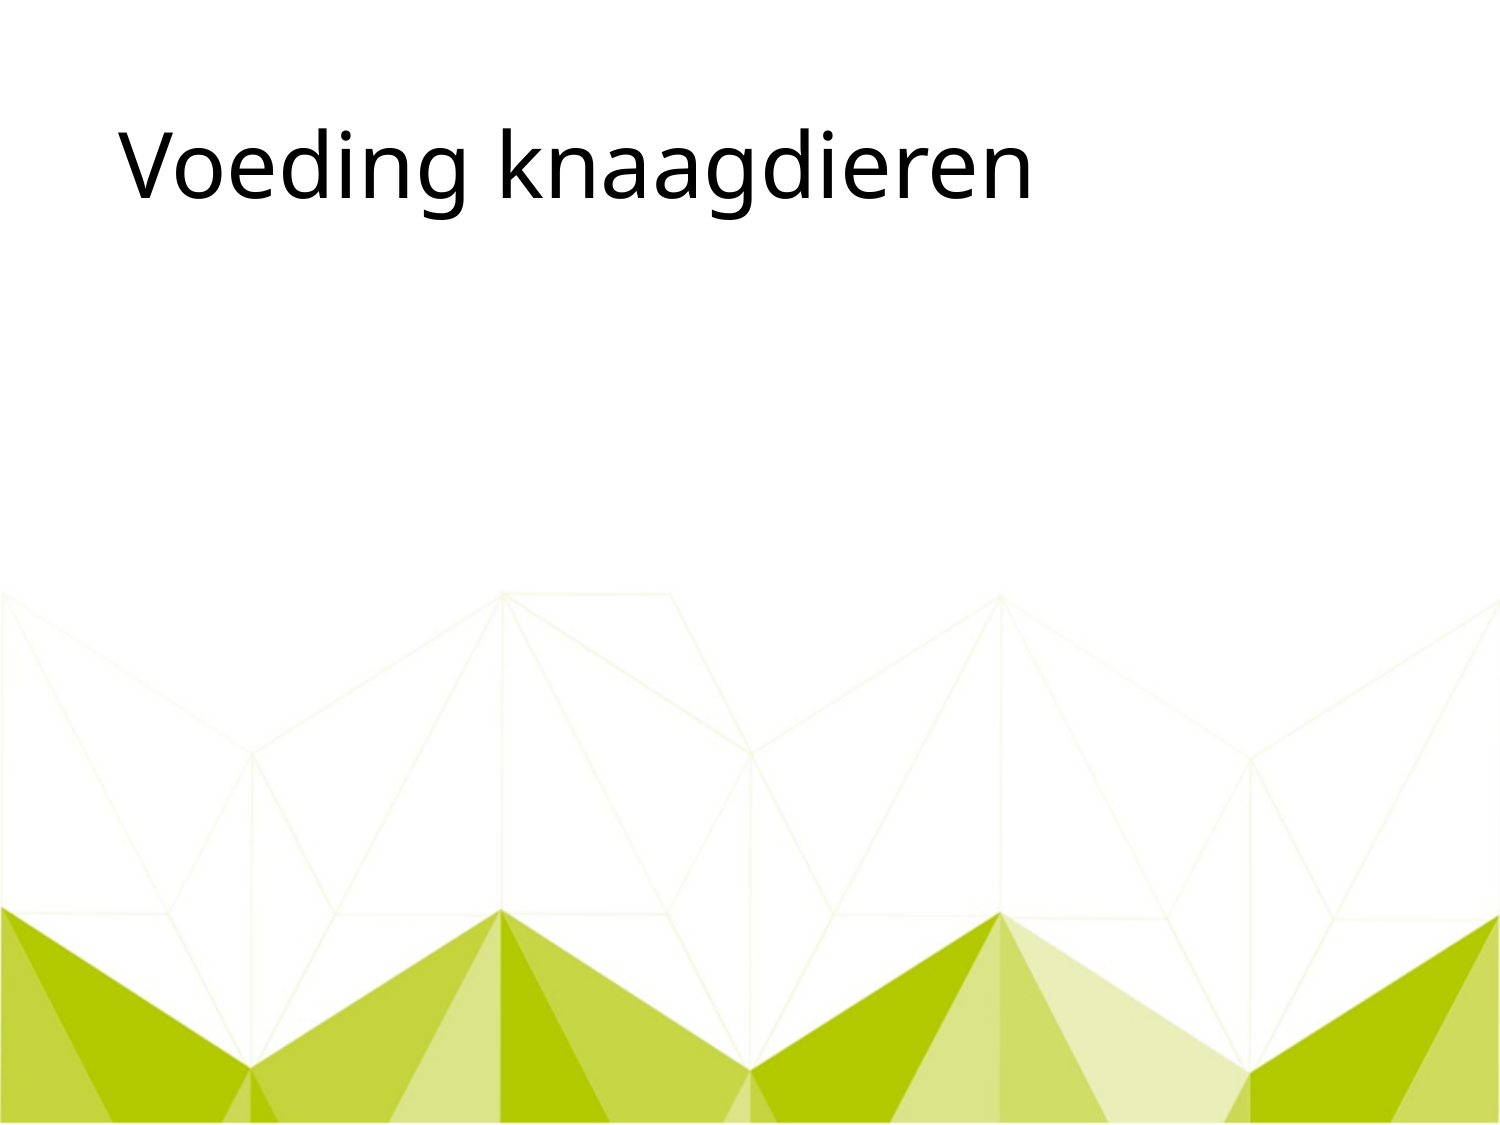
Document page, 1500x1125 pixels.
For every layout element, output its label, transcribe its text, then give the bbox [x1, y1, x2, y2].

title Voeding knaagdieren [103, 59, 1397, 278]
picture [0, 0, 1500, 1125]
